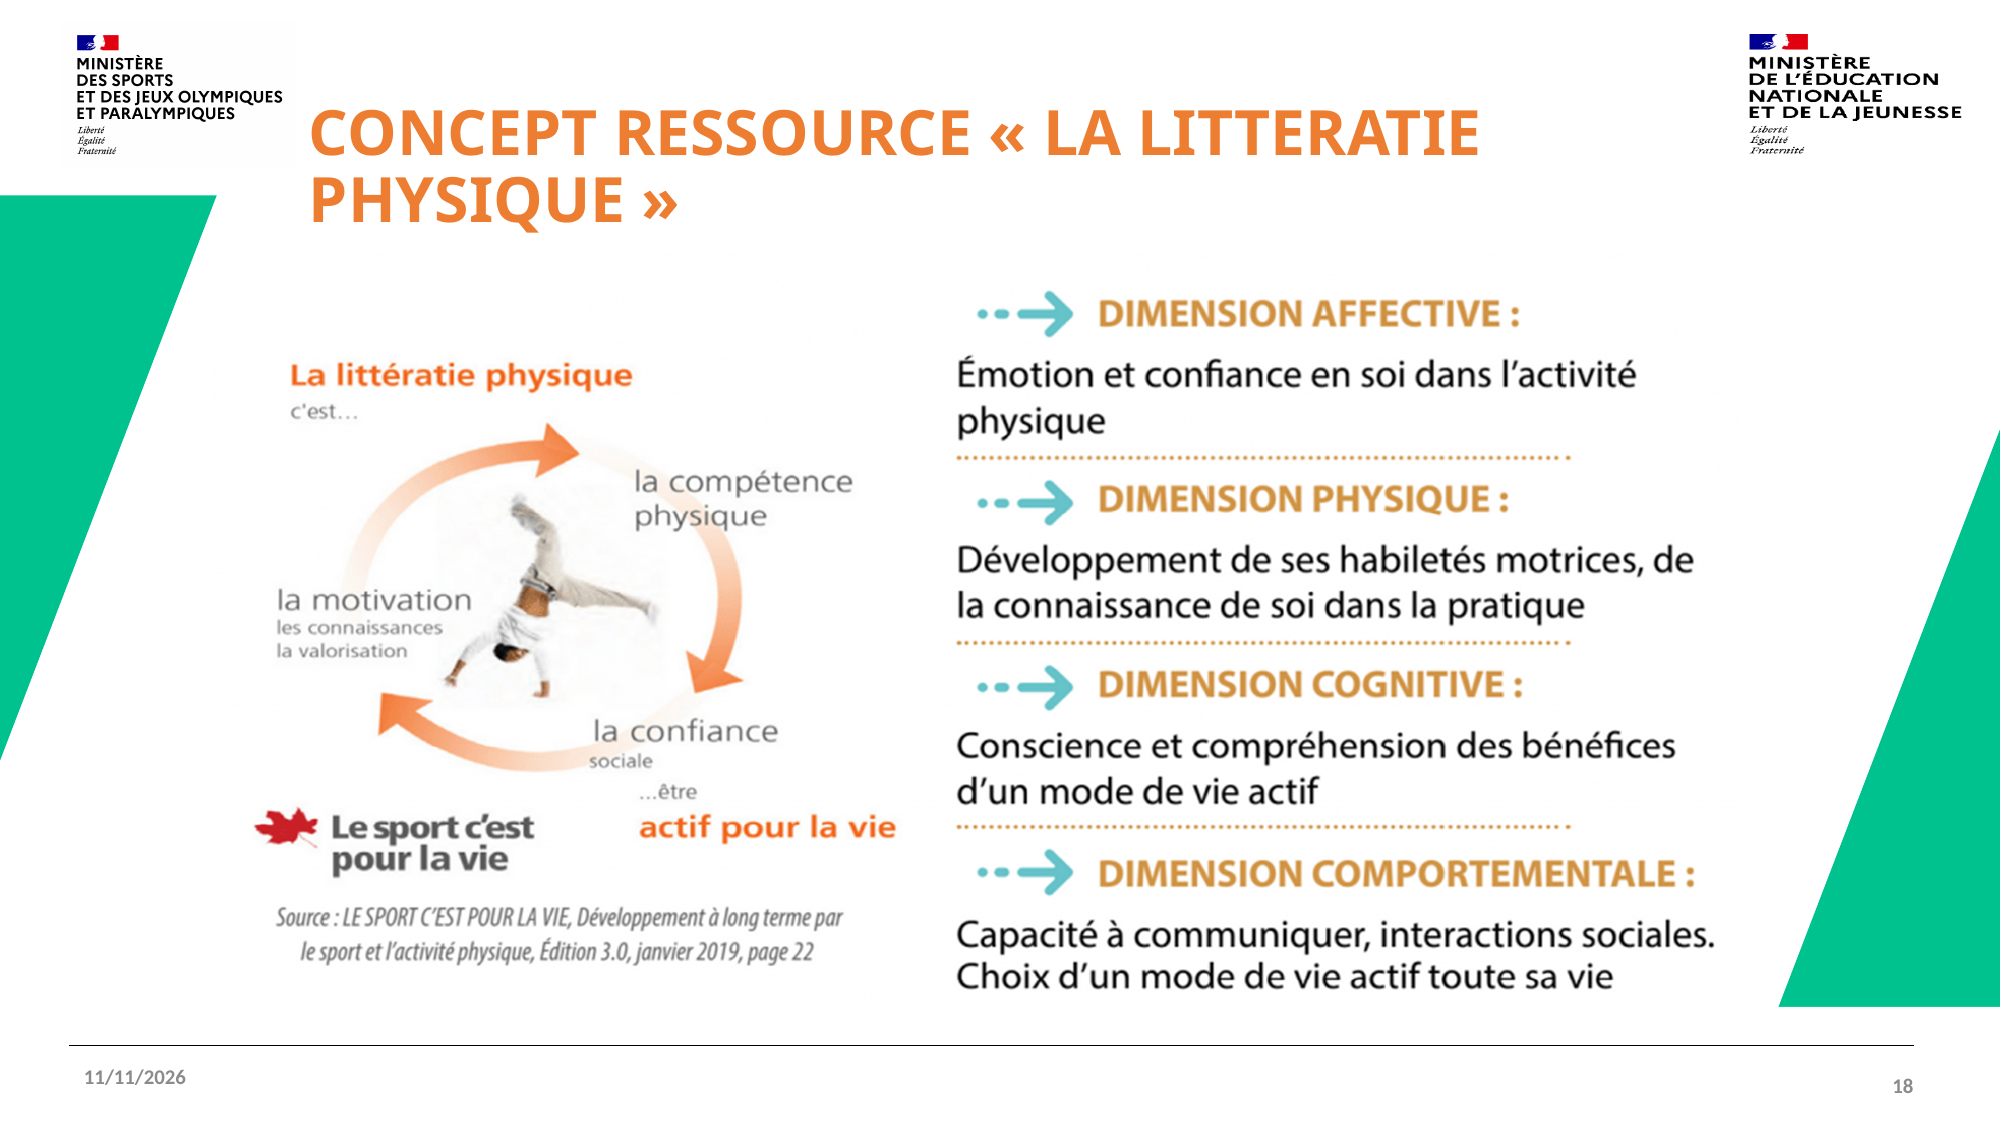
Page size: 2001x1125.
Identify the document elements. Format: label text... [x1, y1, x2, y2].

picture [62, 20, 297, 169]
picture [1749, 34, 1963, 155]
title CONCEPT ressource « la LITTERATIE PHYSIQUE » [294, 94, 1706, 241]
picture [212, 241, 1743, 1005]
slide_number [69, 1046, 519, 1107]
slide_number 18 [1618, 1046, 1914, 1125]
